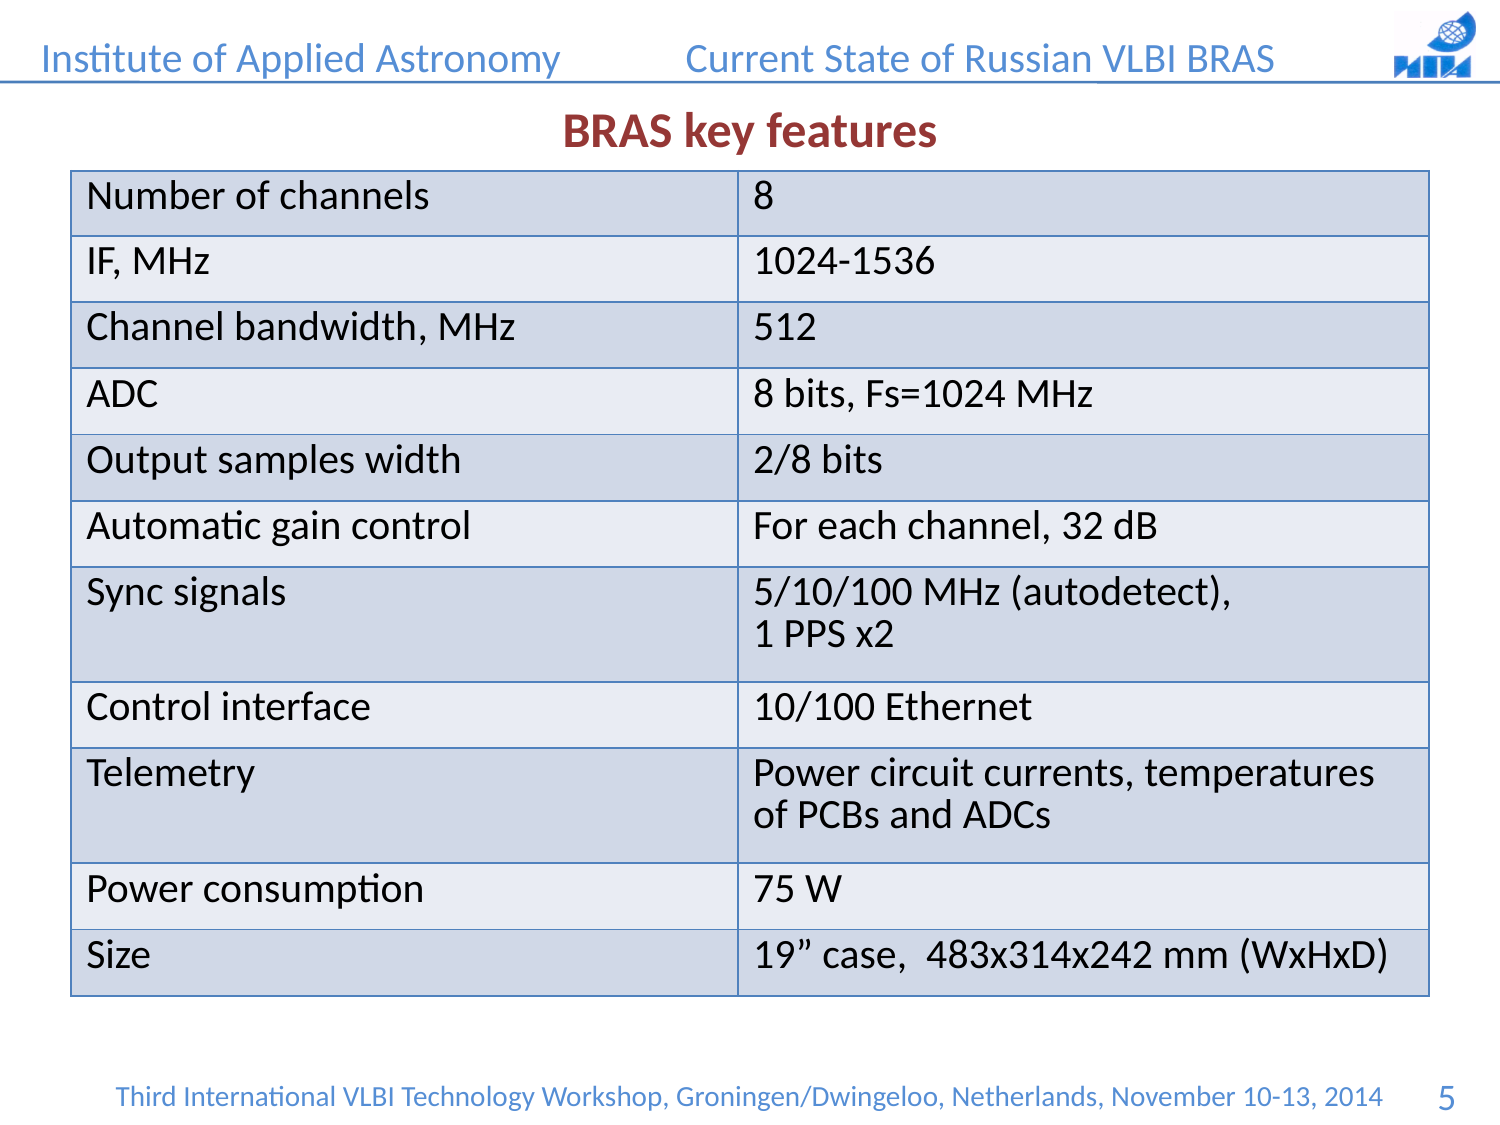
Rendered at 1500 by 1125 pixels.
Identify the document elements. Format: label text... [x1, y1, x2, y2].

table_cell For each channel, 32 dB [739, 502, 1428, 566]
table_cell 512 [739, 303, 1428, 367]
table_cell Control interface [72, 683, 737, 747]
table_cell Sync signals [72, 568, 737, 681]
table_cell Power circuit currents, temperatures of PCBs and ADCs [739, 749, 1428, 862]
picture [1394, 11, 1476, 78]
table_cell 75 W [739, 864, 1428, 929]
table_cell Size [72, 930, 737, 995]
table_cell 5/10/100 MHz (autodetect), 1 PPS x2 [739, 568, 1428, 681]
table_header 8 [739, 172, 1428, 235]
table_cell Telemetry [72, 749, 737, 862]
table_cell Channel bandwidth, MHz [72, 303, 737, 367]
table_cell Power consumption [72, 864, 737, 929]
text_box BRAS key features [0, 89, 1500, 165]
table_cell 8 bits, Fs=1024 MHz [739, 369, 1428, 434]
table_cell 19” case, 483x314x242 mm (WxHxD) [739, 930, 1428, 995]
table_cell ADC [72, 369, 737, 434]
table_header Number of channels [72, 172, 737, 235]
table_cell Output samples width [72, 435, 737, 500]
table_cell Automatic gain control [72, 502, 737, 566]
table_cell 10/100 Ethernet [739, 683, 1428, 747]
table_cell IF, MHz [72, 237, 737, 301]
table_cell 1024-1536 [739, 237, 1428, 301]
table_cell 2/8 bits [739, 435, 1428, 500]
